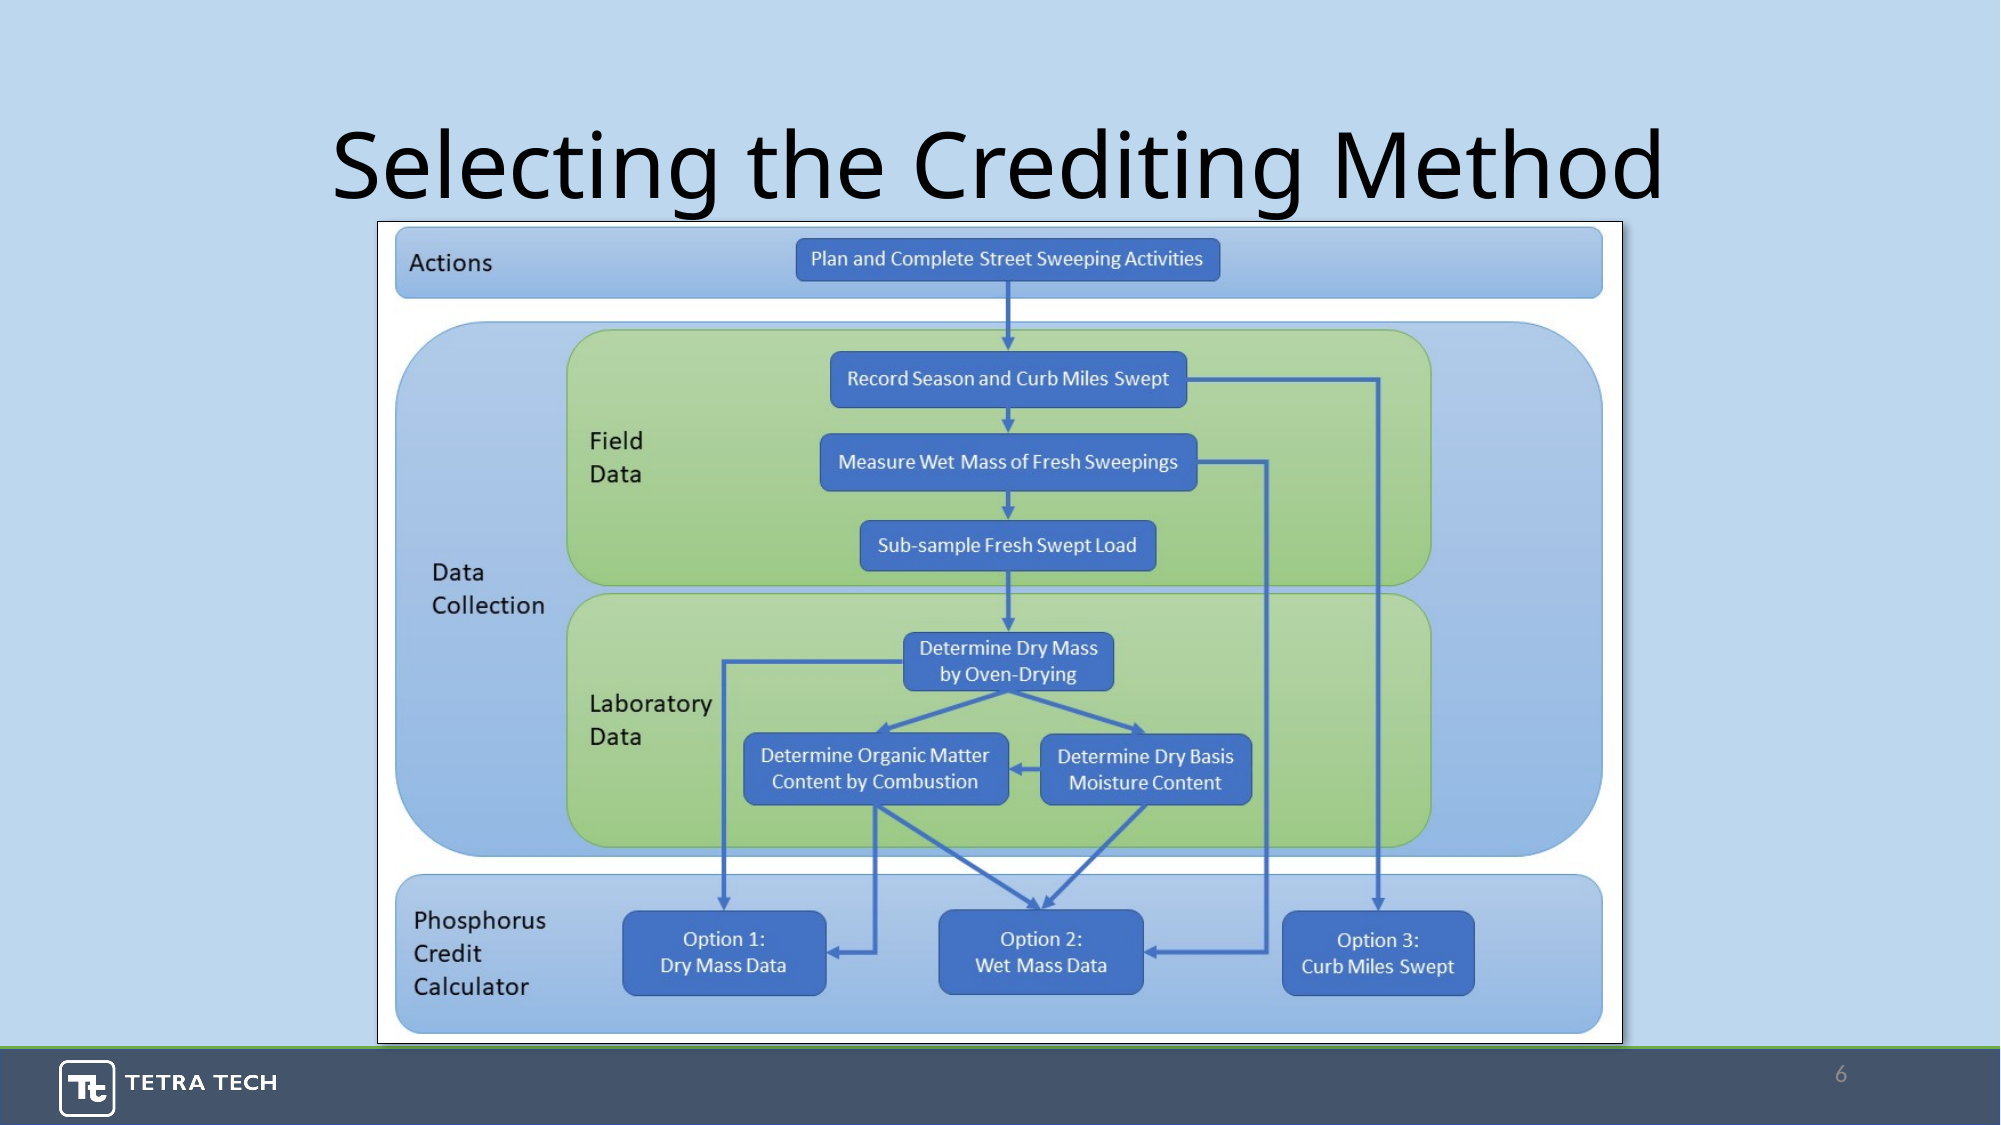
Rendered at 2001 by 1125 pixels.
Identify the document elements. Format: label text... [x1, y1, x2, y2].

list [377, 221, 1623, 1043]
title Selecting the Crediting Method [137, 59, 1863, 278]
slide_number 6 [1412, 1042, 1863, 1103]
picture [40, 1041, 295, 1125]
